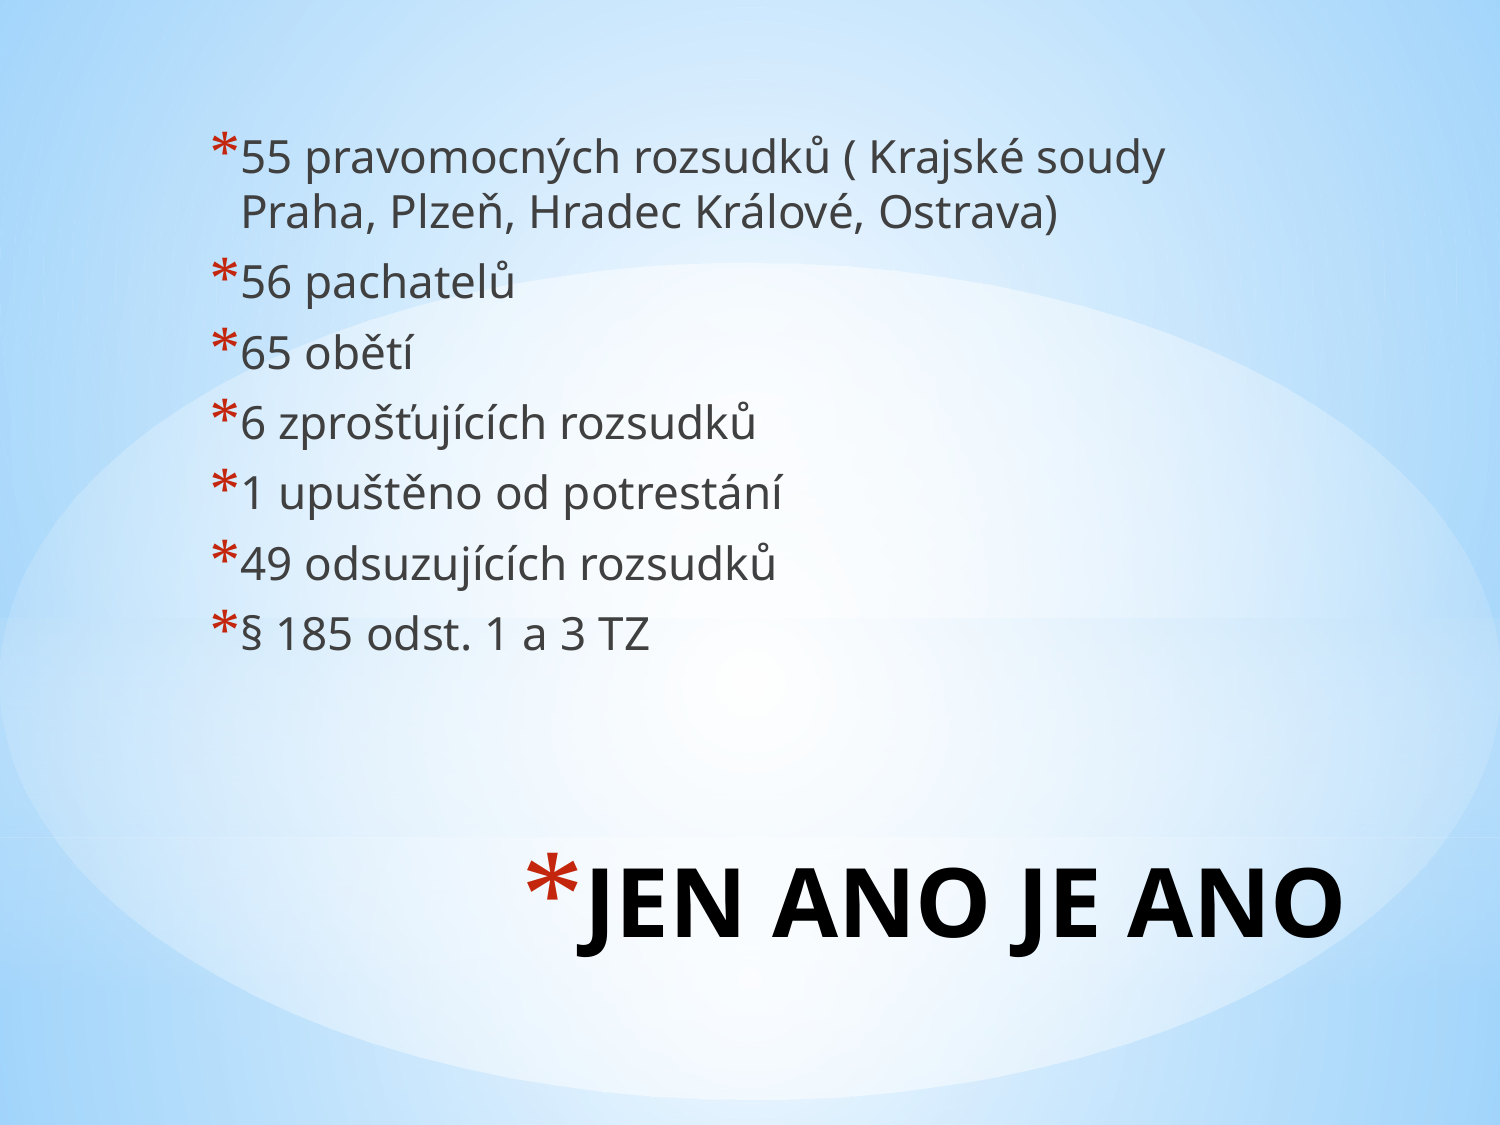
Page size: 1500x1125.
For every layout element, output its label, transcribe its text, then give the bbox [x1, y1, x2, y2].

list 55 pravomocných rozsudků ( Krajské soudy Praha, Plzeň, Hradec Králové, Ostrava) 56 pachatelů 65 obětí 6 zprošťujících rozsudků 1 upuštěno od potrestání 49 odsuzujících rozsudků § 185 odst. 1 a 3 TZ [187, 120, 1238, 690]
title JEN ANO JE ANO [294, 834, 1363, 988]
